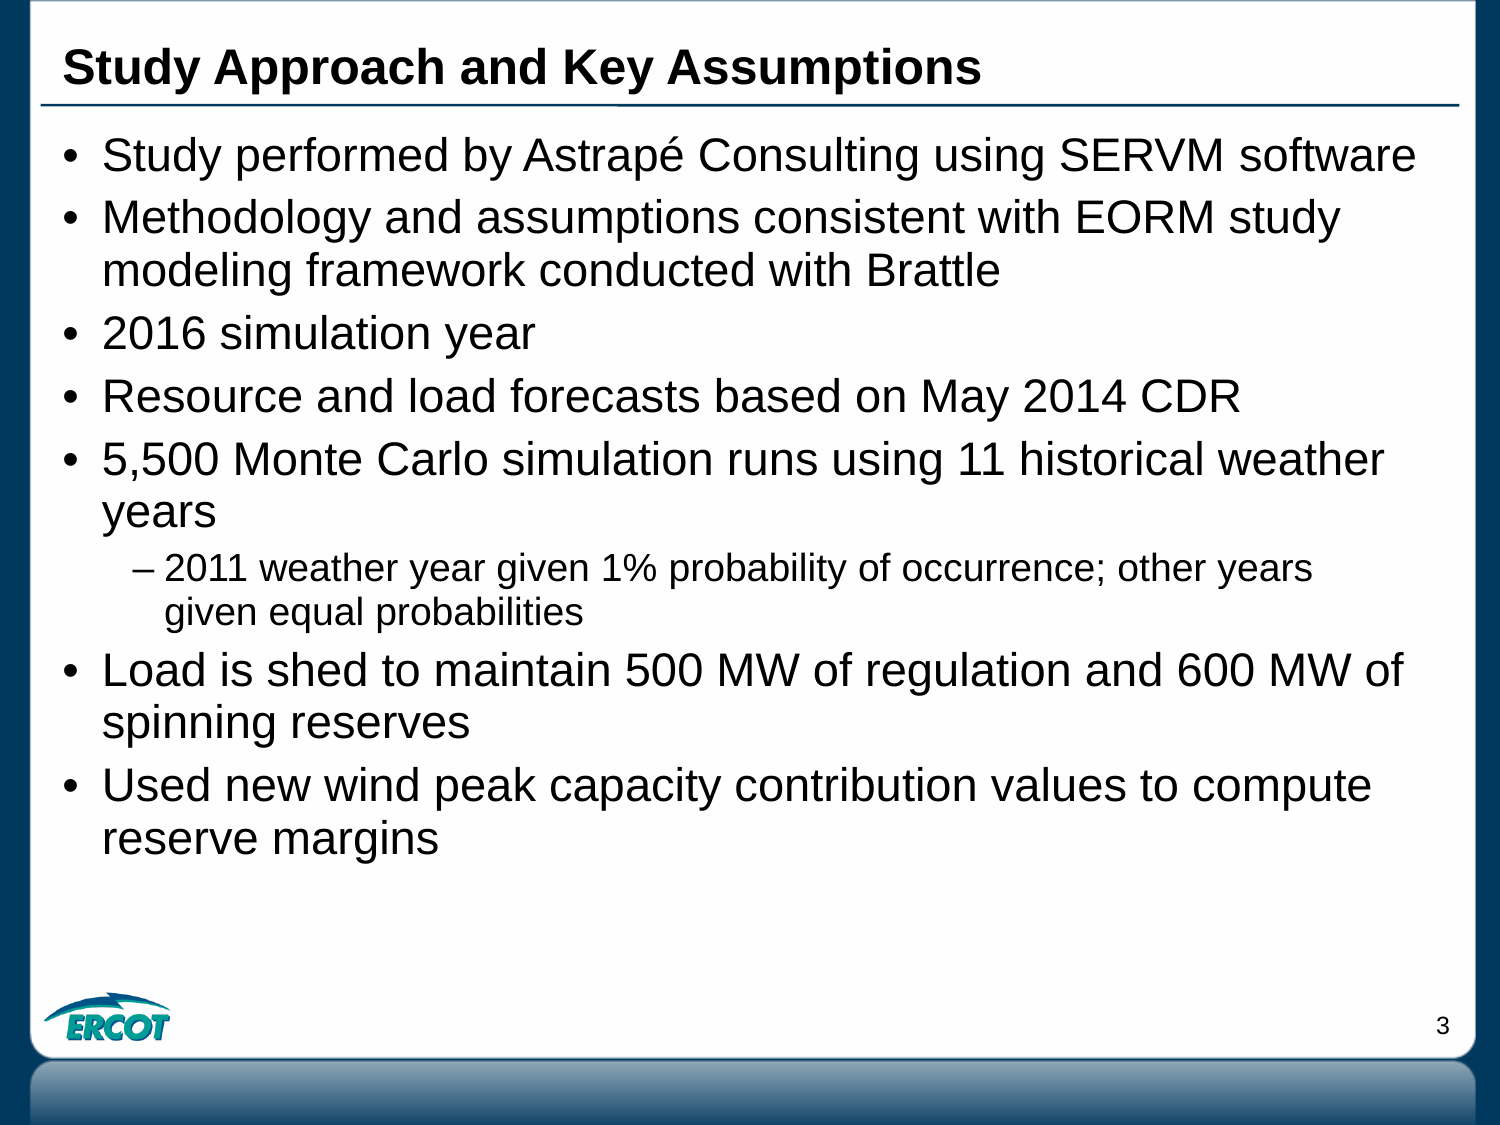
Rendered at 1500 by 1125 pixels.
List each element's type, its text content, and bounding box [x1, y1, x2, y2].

list Study performed by Astrapé Consulting using SERVM software Methodology and assumptions consistent with EORM study modeling framework conducted with Brattle 2016 simulation year Resource and load forecasts based on May 2014 CDR 5,500 Monte Carlo simulation runs using 11 historical weather years 2011 weather year given 1% probability of occurrence; other years given equal probabilities Load is shed to maintain 500 MW of regulation and 600 MW of spinning reserves Used new wind peak capacity contribution values to compute reserve margins [61, 128, 1419, 980]
title Study Approach and Key Assumptions [61, 28, 1451, 106]
slide_number 3 [1099, 995, 1451, 1056]
picture [0, 0, 1500, 1125]
